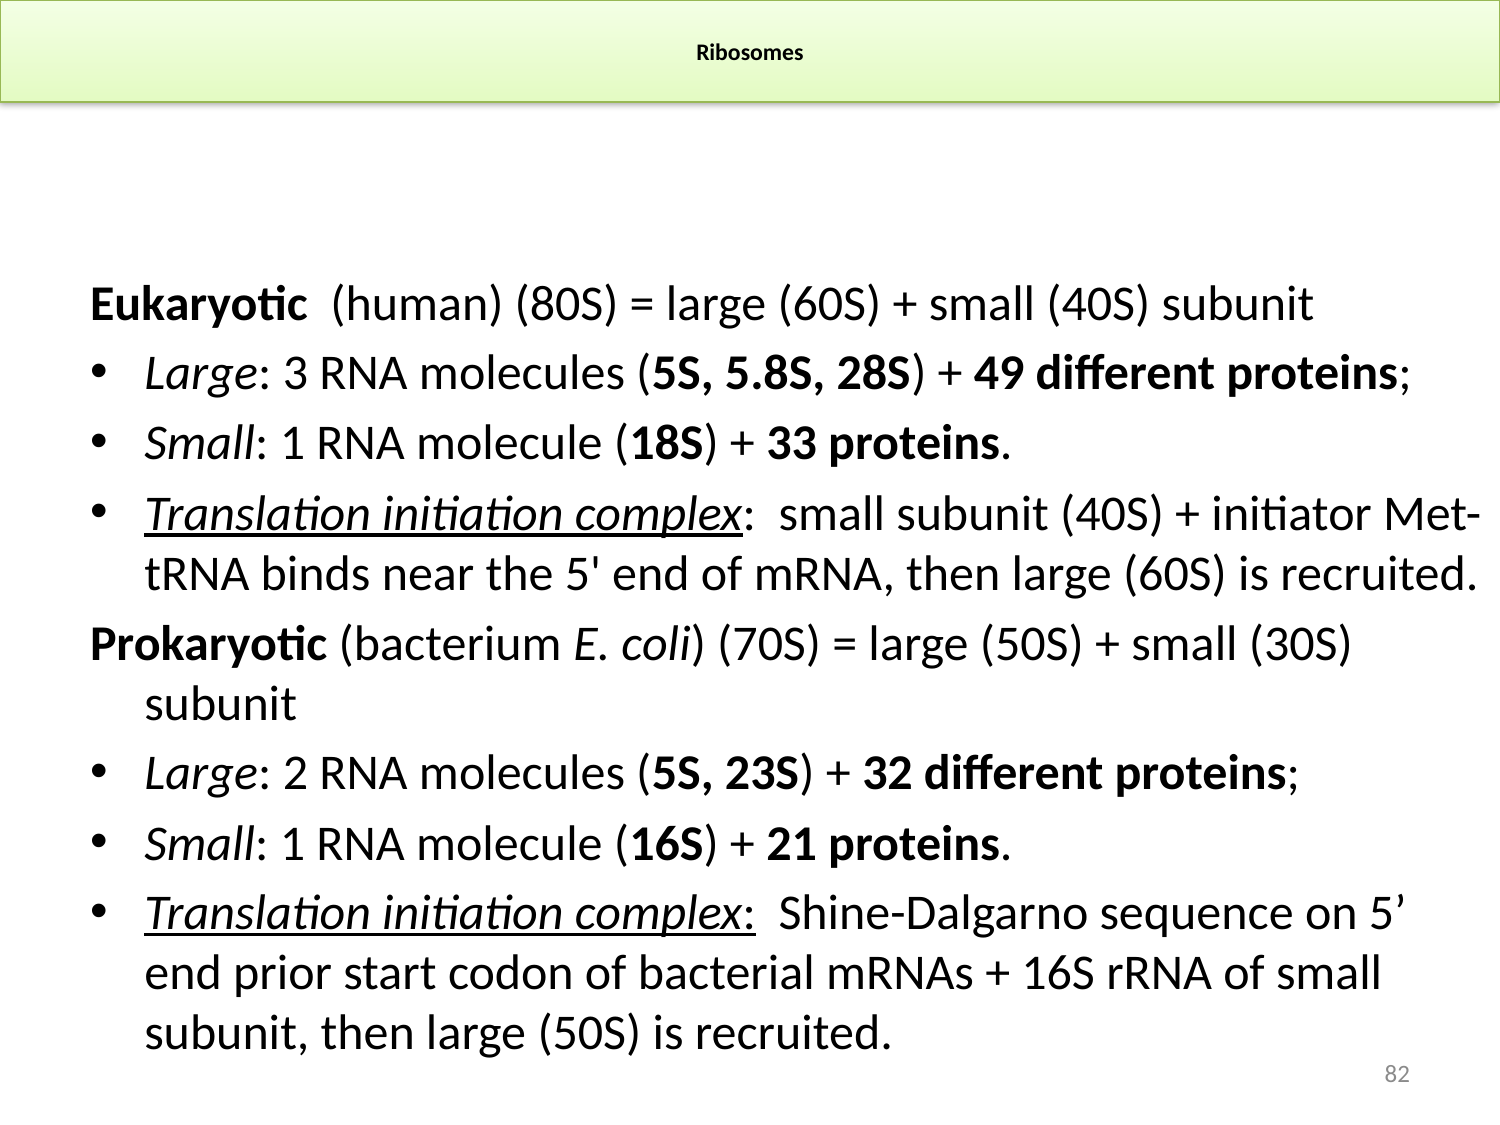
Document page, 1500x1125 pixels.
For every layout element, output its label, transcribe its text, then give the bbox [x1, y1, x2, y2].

title Ribosomes [0, 0, 1500, 103]
slide_number 82 [1074, 1042, 1425, 1103]
list Eukaryotic (human) (80S) = large (60S) + small (40S) subunit Large: 3 RNA molecules (5S, 5.8S, 28S) + 49 different proteins; Small: 1 RNA molecule (18S) + 33 proteins. Translation initiation complex: small subunit (40S) + initiator Met-tRNA binds near the 5' end of mRNA, then large (60S) is recruited. Prokaryotic (bacterium E. coli) (70S) = large (50S) + small (30S) subunit Large: 2 RNA molecules (5S, 23S) + 32 different proteins; Small: 1 RNA molecule (16S) + 21 proteins. Translation initiation complex: Shine-Dalgarno sequence on 5’ end prior start codon of bacterial mRNAs + 16S rRNA of small subunit, then large (50S) is recruited. [75, 262, 1500, 1094]
